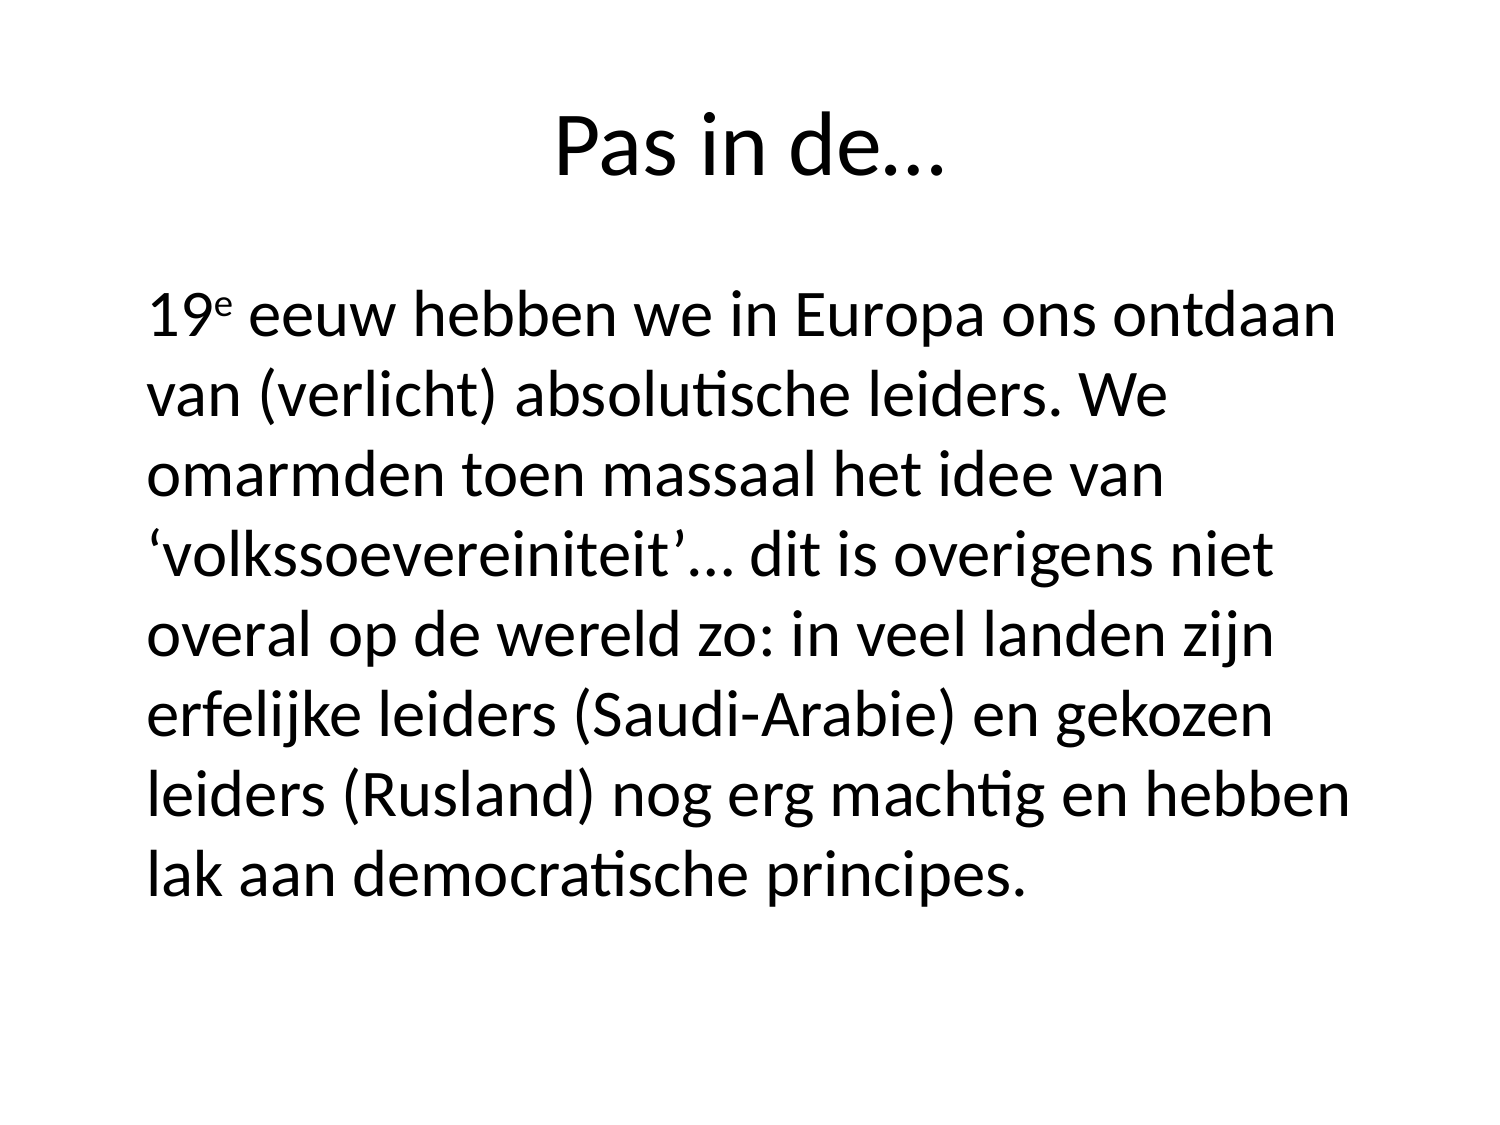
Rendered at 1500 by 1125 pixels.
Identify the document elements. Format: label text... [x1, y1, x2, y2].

title Pas in de… [75, 45, 1425, 233]
list 19e eeuw hebben we in Europa ons ontdaan van (verlicht) absolutische leiders. We omarmden toen massaal het idee van ‘volkssoevereiniteit’… dit is overigens niet overal op de wereld zo: in veel landen zijn erfelijke leiders (Saudi-Arabie) en gekozen leiders (Rusland) nog erg machtig en hebben lak aan democratische principes. [75, 262, 1425, 1005]
